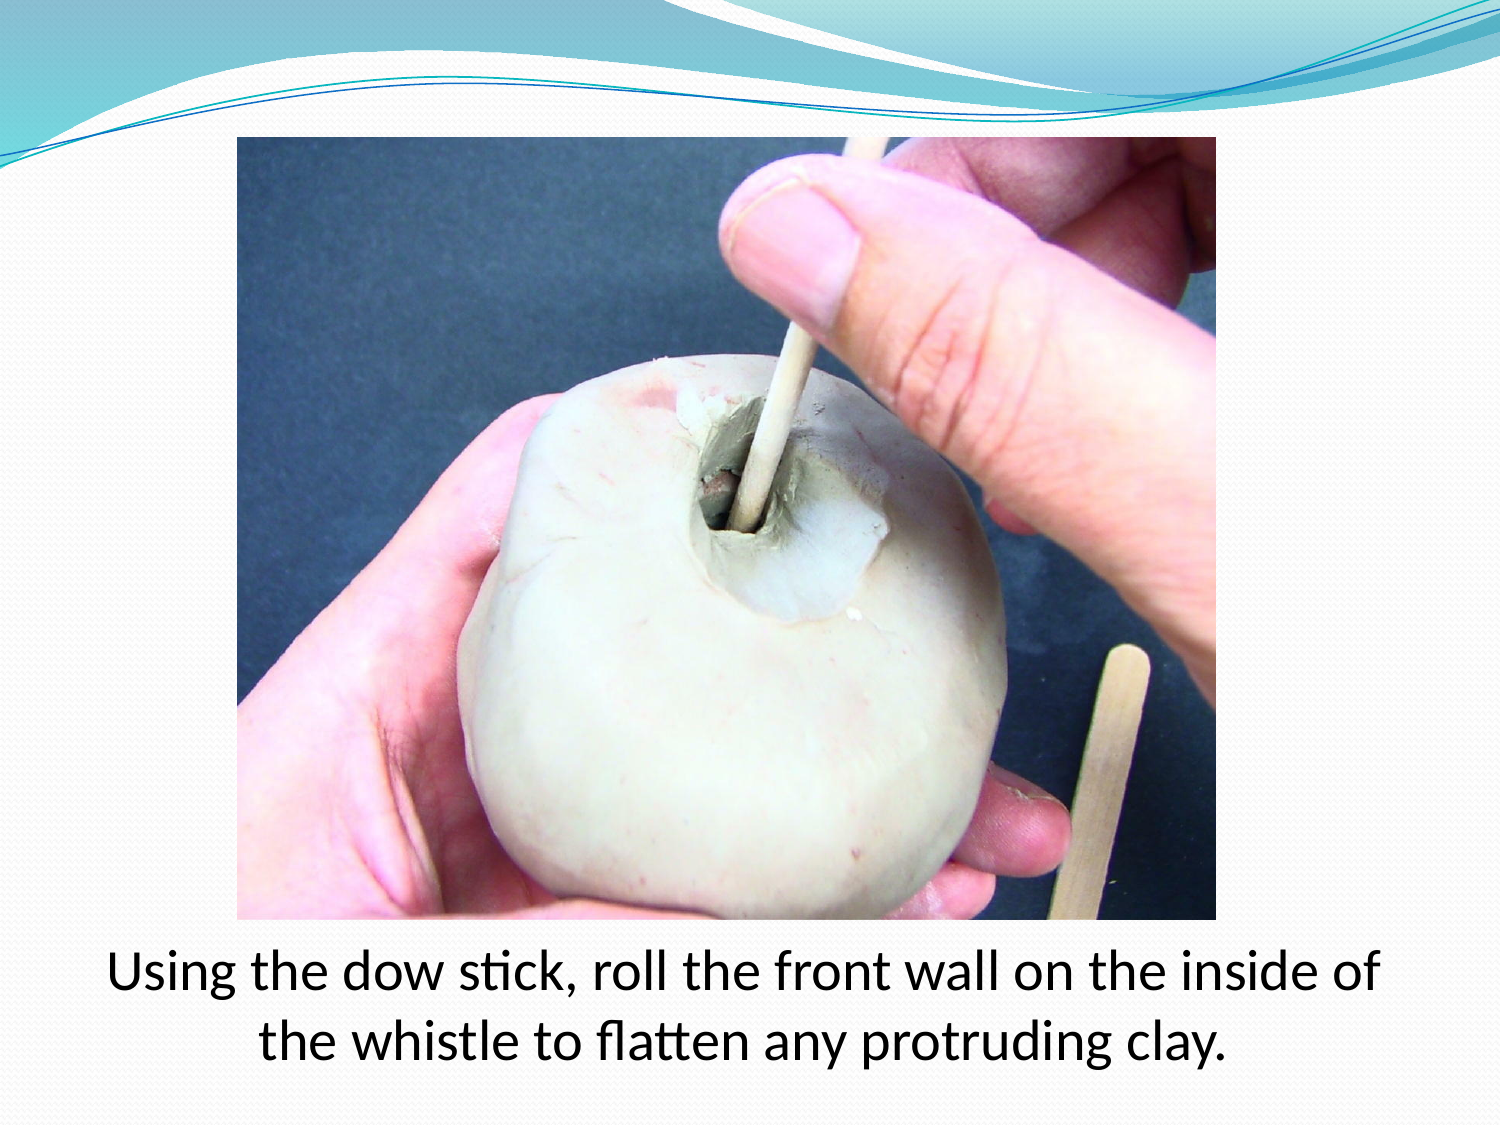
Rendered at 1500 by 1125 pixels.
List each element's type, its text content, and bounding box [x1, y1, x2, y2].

picture [237, 137, 1216, 921]
text_box Using the dow stick, roll the front wall on the inside of the whistle to flatten any protruding clay. [50, 924, 1438, 1080]
